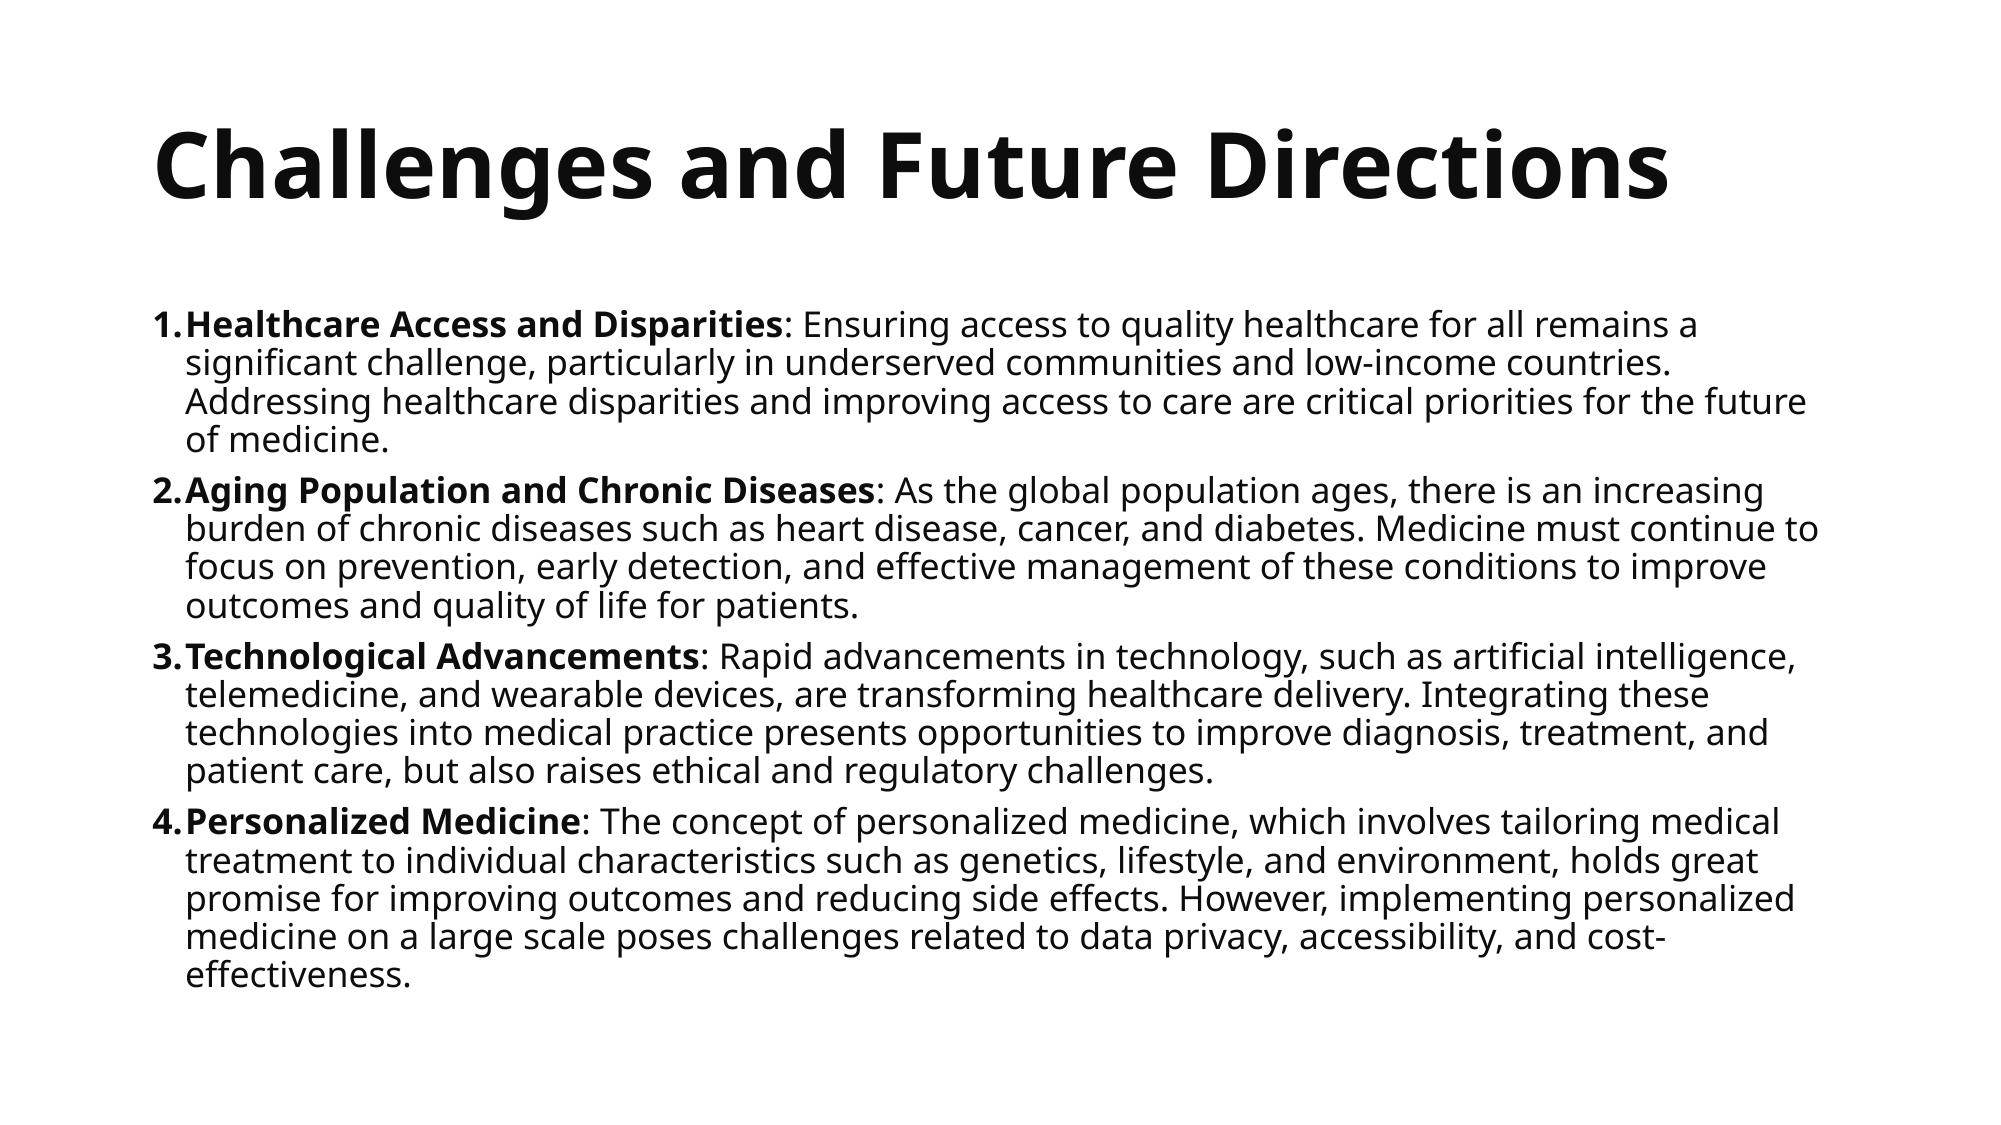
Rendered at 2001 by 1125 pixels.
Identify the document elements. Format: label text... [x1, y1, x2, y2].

title Challenges and Future Directions [137, 59, 1863, 278]
list Healthcare Access and Disparities: Ensuring access to quality healthcare for all remains a significant challenge, particularly in underserved communities and low-income countries. Addressing healthcare disparities and improving access to care are critical priorities for the future of medicine. Aging Population and Chronic Diseases: As the global population ages, there is an increasing burden of chronic diseases such as heart disease, cancer, and diabetes. Medicine must continue to focus on prevention, early detection, and effective management of these conditions to improve outcomes and quality of life for patients. Technological Advancements: Rapid advancements in technology, such as artificial intelligence, telemedicine, and wearable devices, are transforming healthcare delivery. Integrating these technologies into medical practice presents opportunities to improve diagnosis, treatment, and patient care, but also raises ethical and regulatory challenges. Personalized Medicine: The concept of personalized medicine, which involves tailoring medical treatment to individual characteristics such as genetics, lifestyle, and environment, holds great promise for improving outcomes and reducing side effects. However, implementing personalized medicine on a large scale poses challenges related to data privacy, accessibility, and cost-effectiveness. [137, 299, 1863, 1014]
